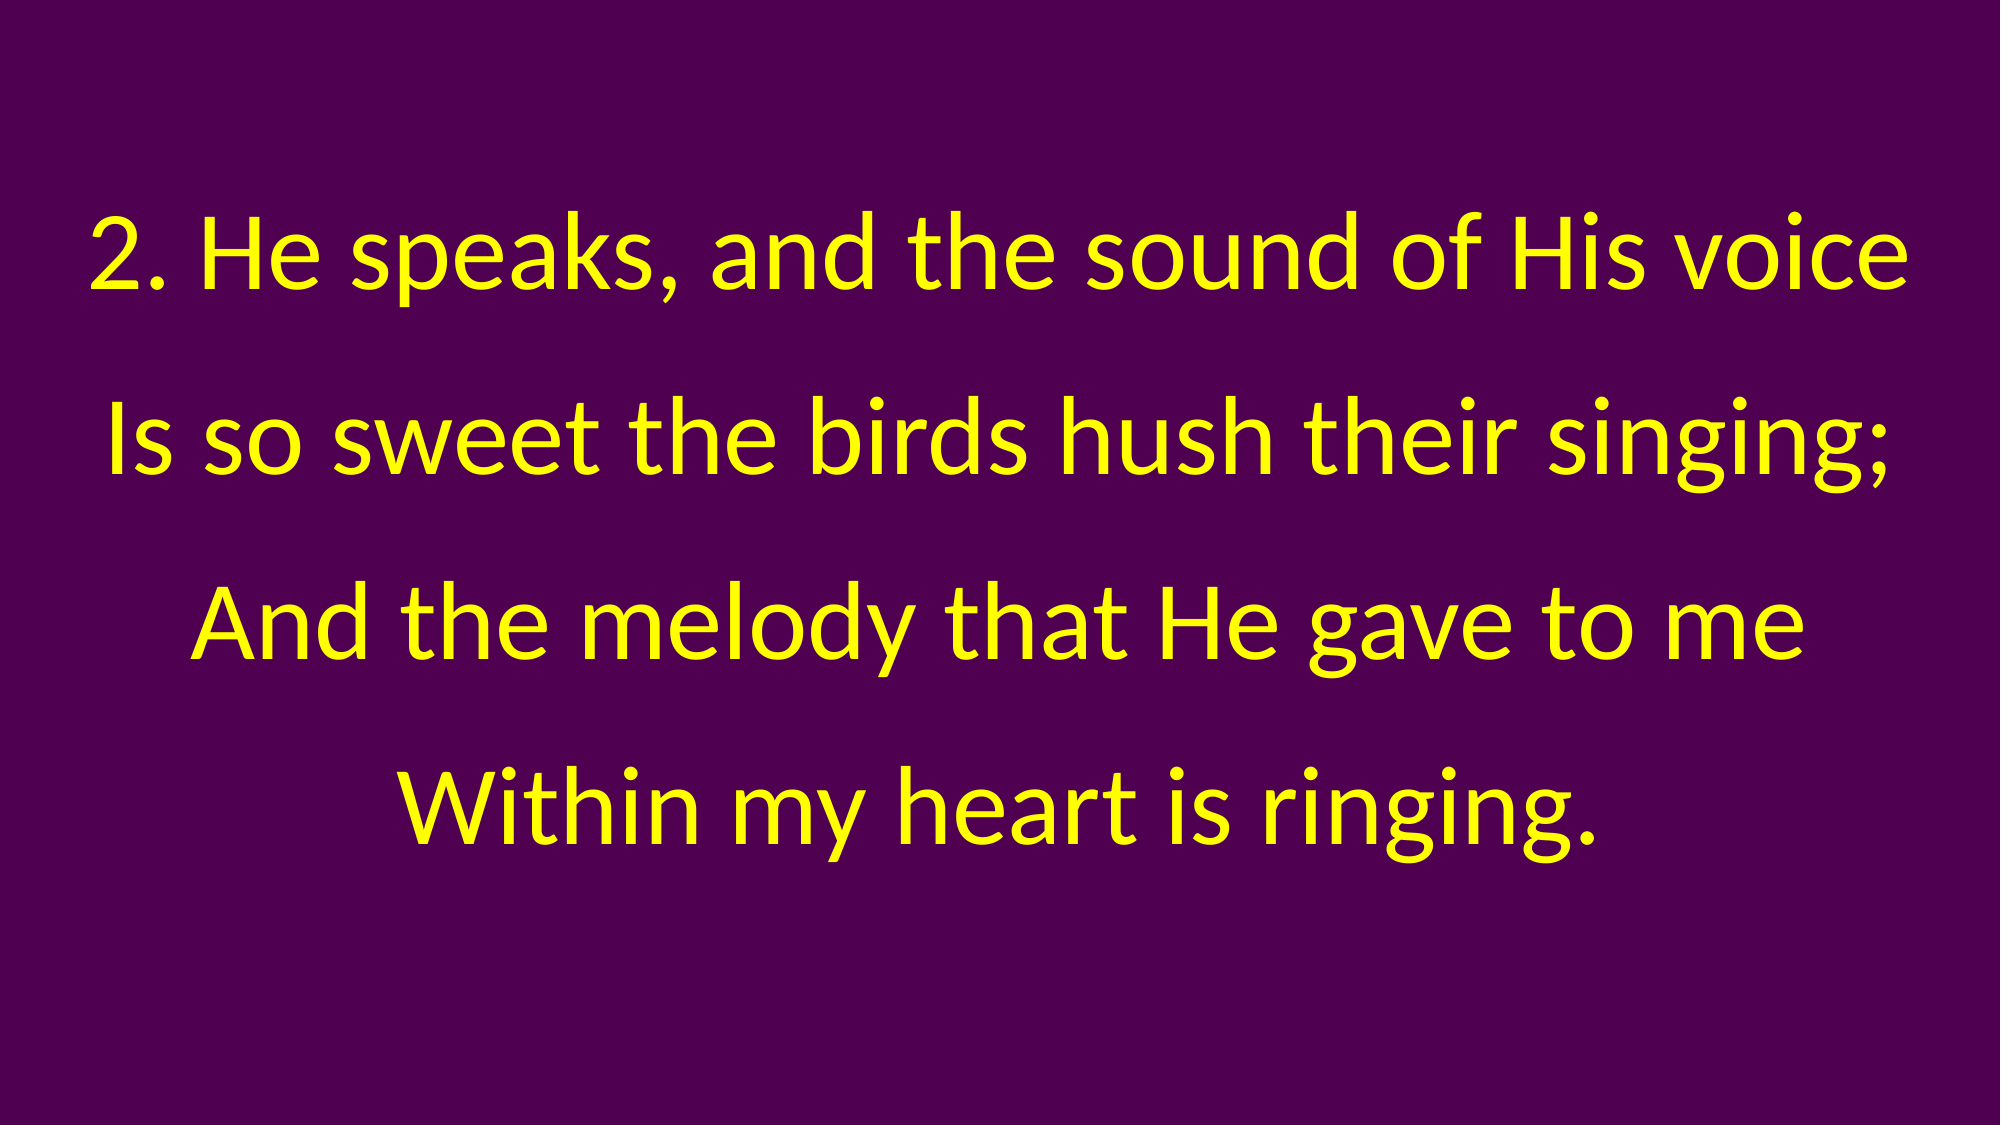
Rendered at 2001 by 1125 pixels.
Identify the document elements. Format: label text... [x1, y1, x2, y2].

text_box 2. He speaks, and the sound of His voice Is so sweet the birds hush their singing; And the melody that He gave to me Within my heart is ringing. [0, 169, 2000, 875]
